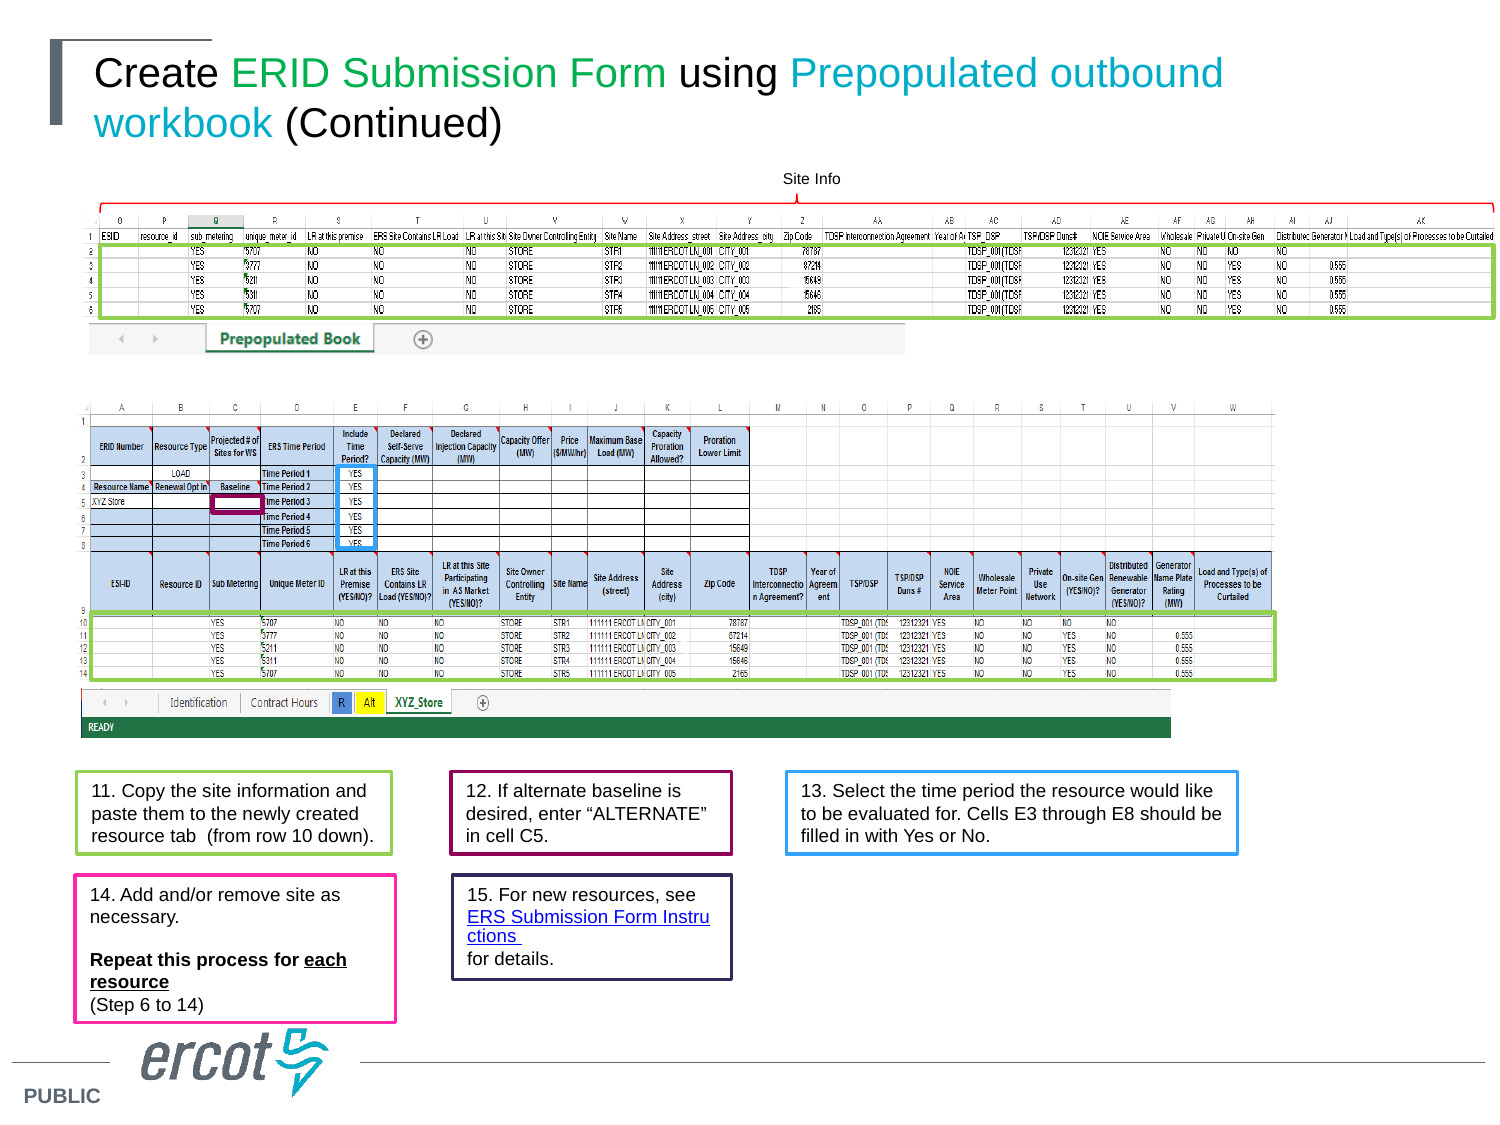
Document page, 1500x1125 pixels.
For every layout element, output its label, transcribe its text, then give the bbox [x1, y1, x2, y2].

picture [76, 399, 1276, 680]
text_box Site Info [768, 161, 868, 195]
text_box 15. For new resources, see ERS Submission Form Instructions for details. [452, 874, 732, 980]
text_box 13. Select the time period the resource would like to be evaluated for. Cells E3 through E8 should be filled in with Yes or No. [786, 771, 1238, 854]
text_box 12. If alternate baseline is desired, enter “ALTERNATE” in cell C5. [451, 771, 732, 854]
picture [137, 1024, 332, 1100]
picture [88, 323, 909, 362]
text_box Create ERID Submission Form using Prepopulated outbound workbook (Continued) [79, 38, 1363, 154]
picture [80, 688, 1171, 738]
text_box 14. Add and/or remove site as necessary. Repeat this process for each resource (Step 6 to 14) [75, 875, 396, 1023]
picture [80, 209, 1494, 319]
text_box [99, 195, 1495, 211]
text_box 11. Copy the site information and paste them to the newly created resource tab (from row 10 down). [76, 771, 392, 854]
